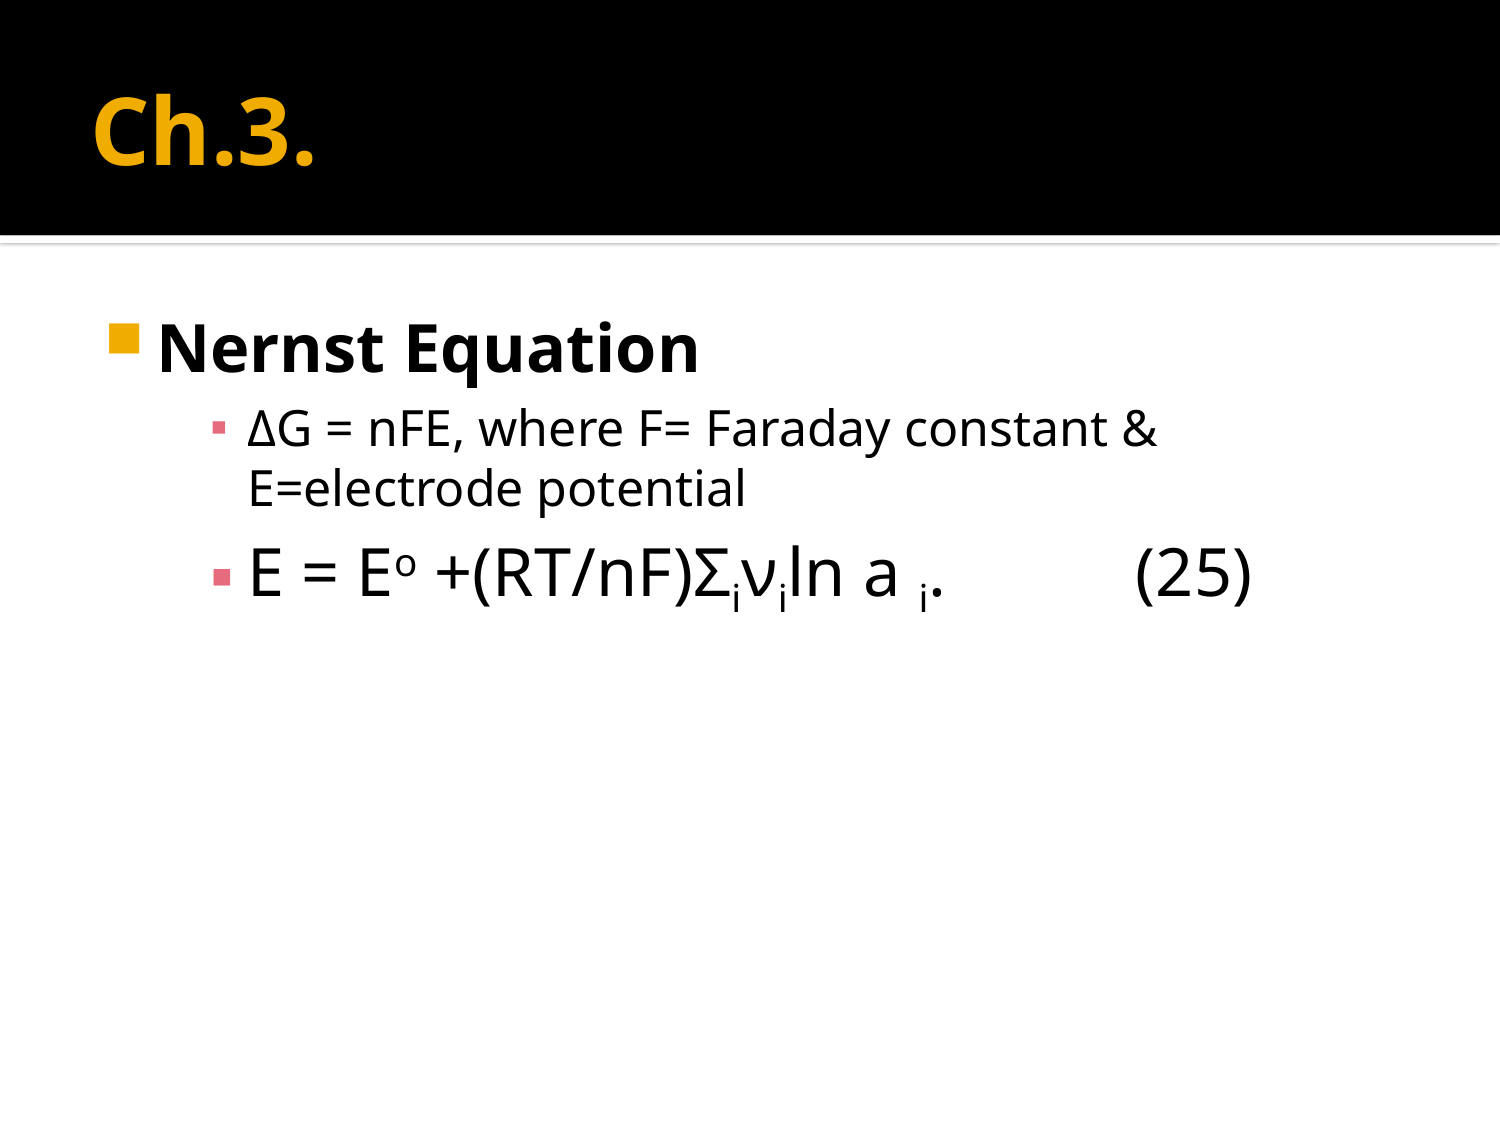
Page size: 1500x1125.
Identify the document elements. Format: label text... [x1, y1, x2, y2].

list Nernst Equation ΔG = nFE, where F= Faraday constant & E=electrode potential E = Eo +(RT/nF)Σiνiln a i. (25) [75, 291, 1425, 1050]
text_box [238, 535, 896, 625]
title Ch.3. [75, 25, 1425, 231]
